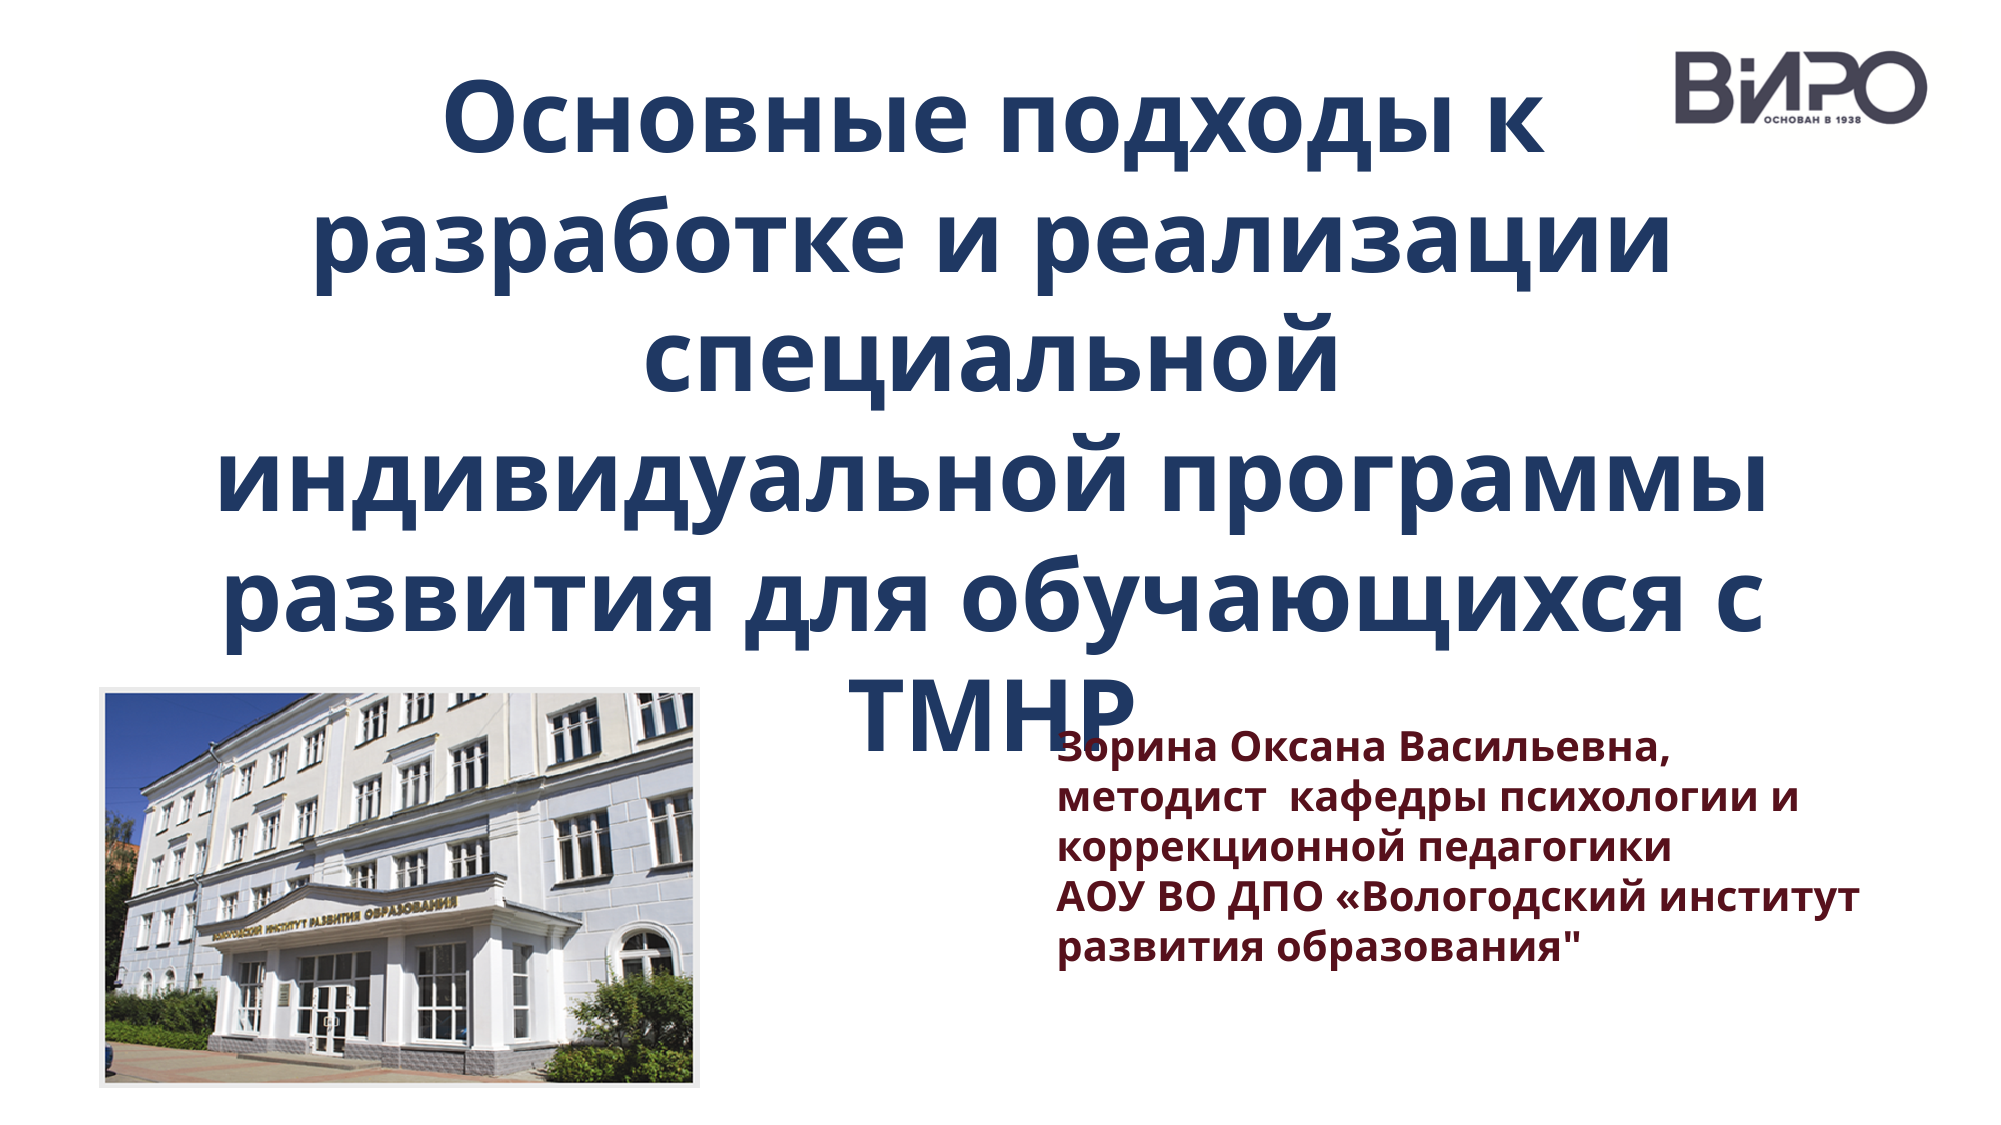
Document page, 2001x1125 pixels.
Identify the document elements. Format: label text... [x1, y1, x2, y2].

picture [99, 687, 701, 1088]
text_box Зорина Оксана Васильевна, методист кафедры психологии и коррекционной педагогики АОУ ВО ДПО «Вологодский институт развития образования" [1041, 712, 1905, 978]
text_box Основные подходы к разработке и реализации специальной индивидуальной программы развития для обучающихся с ТМНР [185, 50, 1800, 772]
picture [1637, 26, 1962, 149]
